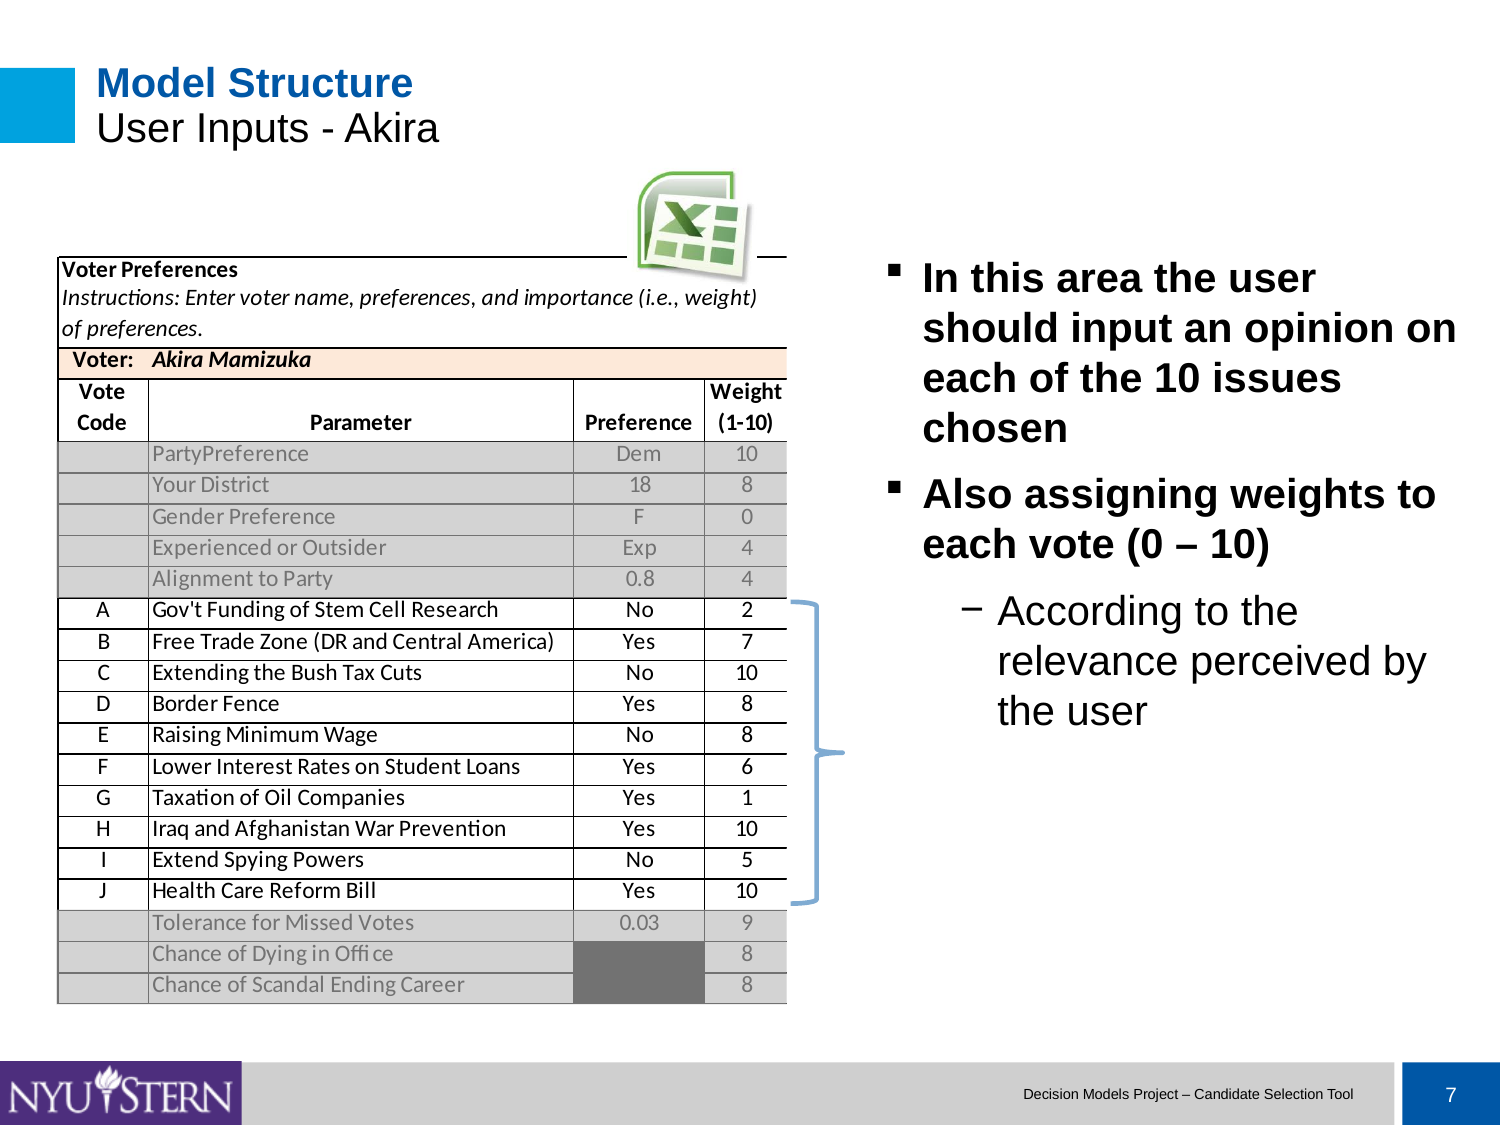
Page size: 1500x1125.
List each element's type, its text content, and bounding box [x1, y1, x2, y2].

picture [0, 1061, 242, 1125]
picture [56, 156, 789, 1006]
text_box [794, 601, 843, 904]
title Model Structure User Inputs - Akira [95, 60, 1261, 162]
text_box In this area the user should input an opinion on each of the 10 issues chosen Also assigning weights to each vote (0 – 10) According to the relevance perceived by the user [862, 250, 1460, 735]
